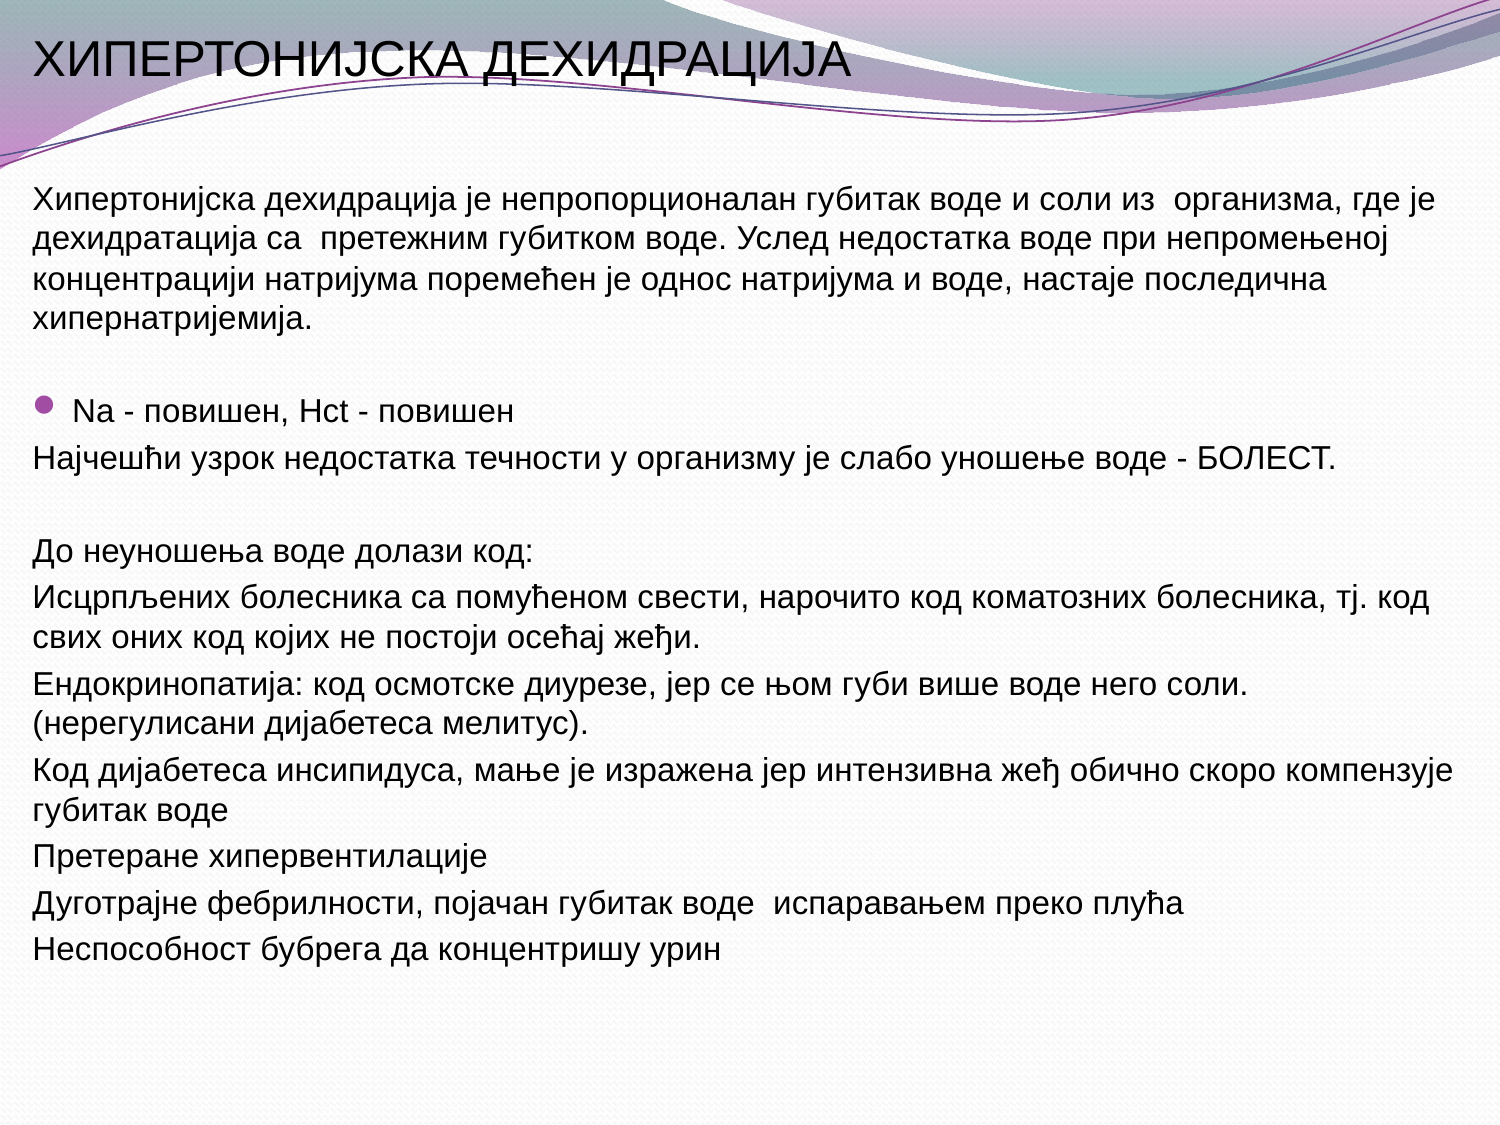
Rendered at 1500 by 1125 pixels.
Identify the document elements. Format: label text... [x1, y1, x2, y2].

list ХИПЕРТОНИЈСКА ДЕХИДРАЦИЈА Хипертонијска дехидрација је непропорционалан губитак воде и соли из организма, где је дехидратација са претежним губитком воде. Услед недостатка воде при непромењеној концентрацији натријума поремећен је однос натријума и воде, настаје последична хипернатријемија. Nа - повишен, Hct - повишен Најчешћи узрок недостатка течности у организму је слабо уношење воде - БОЛЕСТ. До неуношења воде долази код: Исцрпљених болесника са помућеном свести, нарочито код коматозних болесника, тј. код свих оних код којих не постоји осећај жеђи. Ендокринопатија: код осмотске диурезе, јер се њом губи више воде него соли. (нерегулисани дијабетеса мелитус). Код дијабетеса инсипидуса, мање је изражена јер интензивна жеђ обично скоро компензује губитак воде Претеране хипервентилације Дуготрајне фебрилности, појачан губитак воде испаравањем преко плућа Неспособност бубрега да концентришу урин [17, 19, 1471, 1106]
